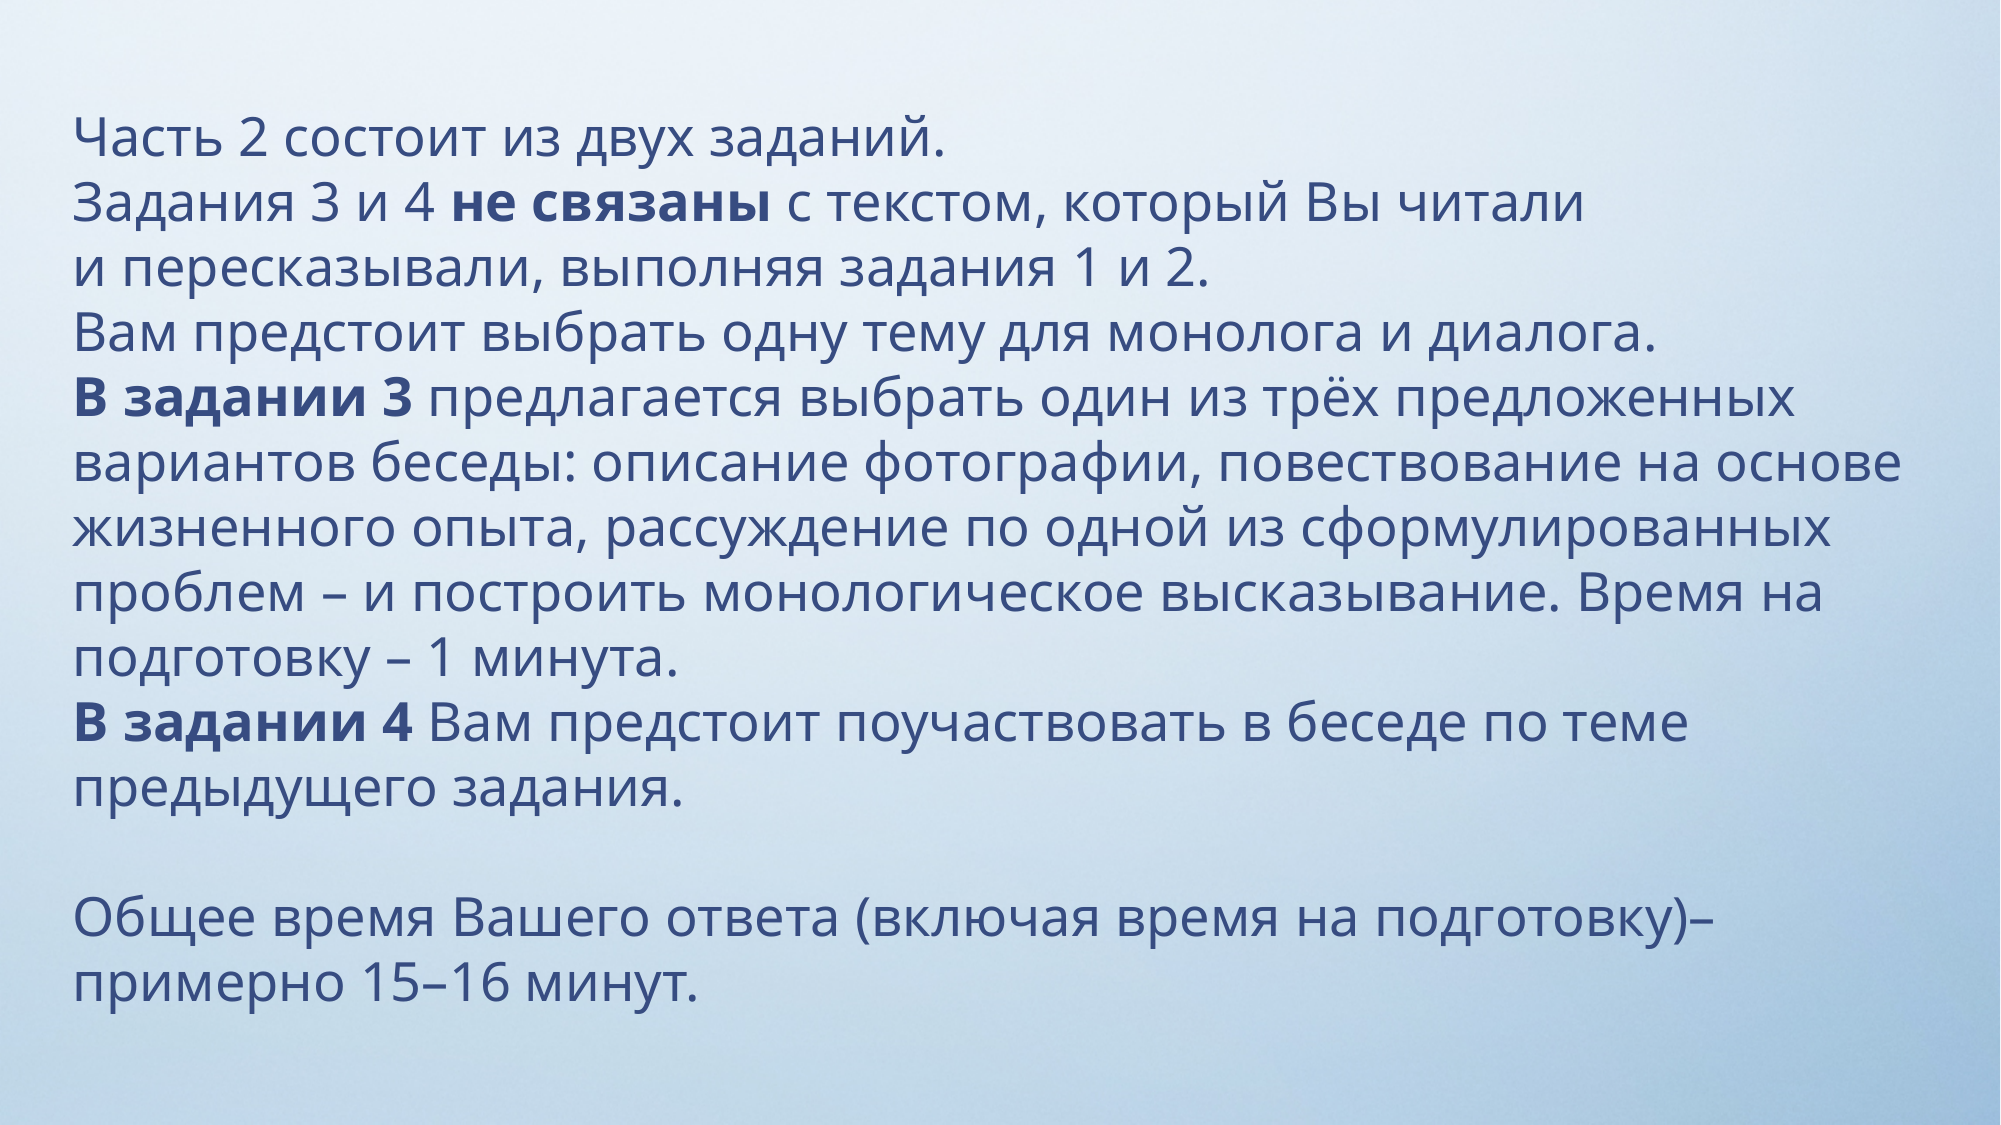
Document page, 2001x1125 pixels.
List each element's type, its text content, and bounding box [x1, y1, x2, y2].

text_box Часть 2 состоит из двух заданий. Задания 3 и 4 не связаны с текстом, который Вы читали и пересказывали, выполняя задания 1 и 2. Вам предстоит выбрать одну тему для монолога и диалога. В задании 3 предлагается выбрать один из трёх предложенных вариантов беседы: описание фотографии, повествование на основе жизненного опыта, рассуждение по одной из сформулированных проблем – и построить монологическое высказывание. Время на подготовку – 1 минута. В задании 4 Вам предстоит поучаствовать в беседе по теме предыдущего задания. Общее время Вашего ответа (включая время на подготовку)– примерно 15–16 минут. [57, 95, 1942, 1020]
picture [0, 0, 2001, 1125]
